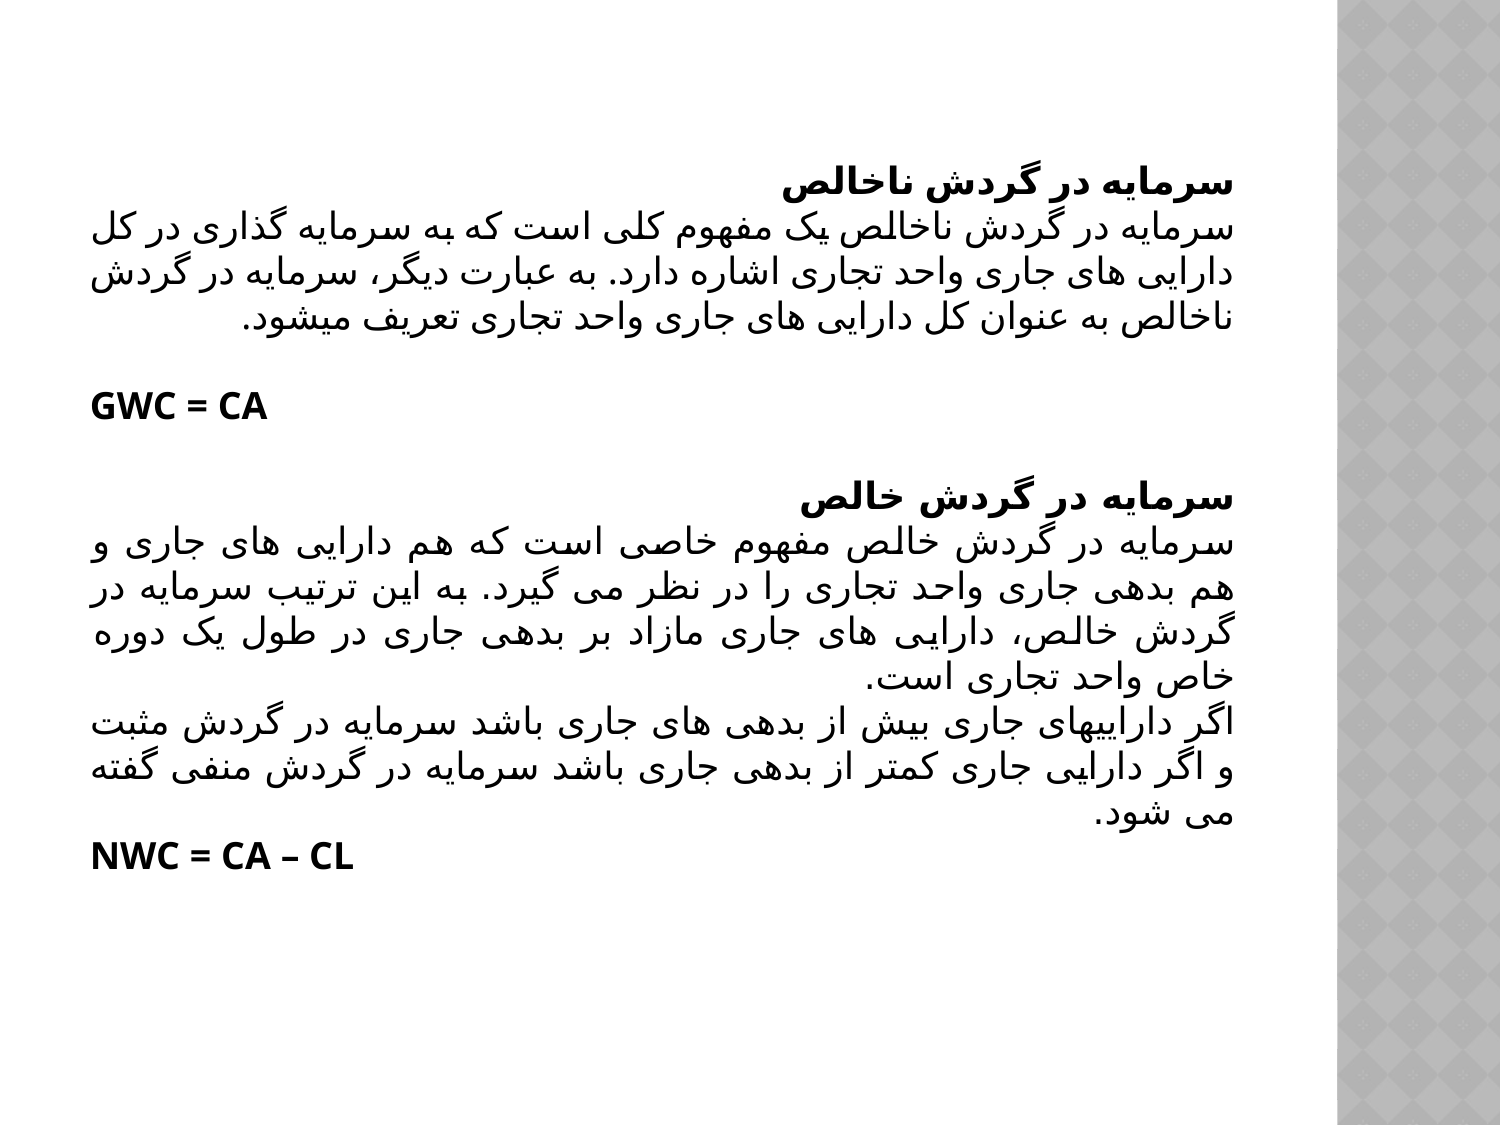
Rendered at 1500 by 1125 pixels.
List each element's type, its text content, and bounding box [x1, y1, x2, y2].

text_box سرمایه در گردش ناخالص سرمایه در گردش ناخالص یک مفهوم کلی است که به سرمایه گذاری در کل دارایی های جاری واحد تجاری اشاره دارد. به عبارت دیگر، سرمایه در گردش ناخالص به عنوان کل دارایی های جاری واحد تجاری تعریف می­شود. GWC = CA سرمایه در گردش خالص سرمایه در گردش خالص مفهوم خاصی است که هم دارایی های جاری و هم بدهی جاری واحد تجاری را در نظر می گیرد. به این ترتیب سرمایه در گردش خالص، دارایی های جاری مازاد بر بدهی جاری در طول یک دوره خاص واحد تجاری است. اگر دارایی‎های جاری بیش از بدهی های جاری باشد سرمایه در گردش مثبت و اگر دارایی جاری کمتر از بدهی جاری باشد سرمایه در گردش منفی گفته می شود. NWC = CA – CL [75, 149, 1250, 930]
